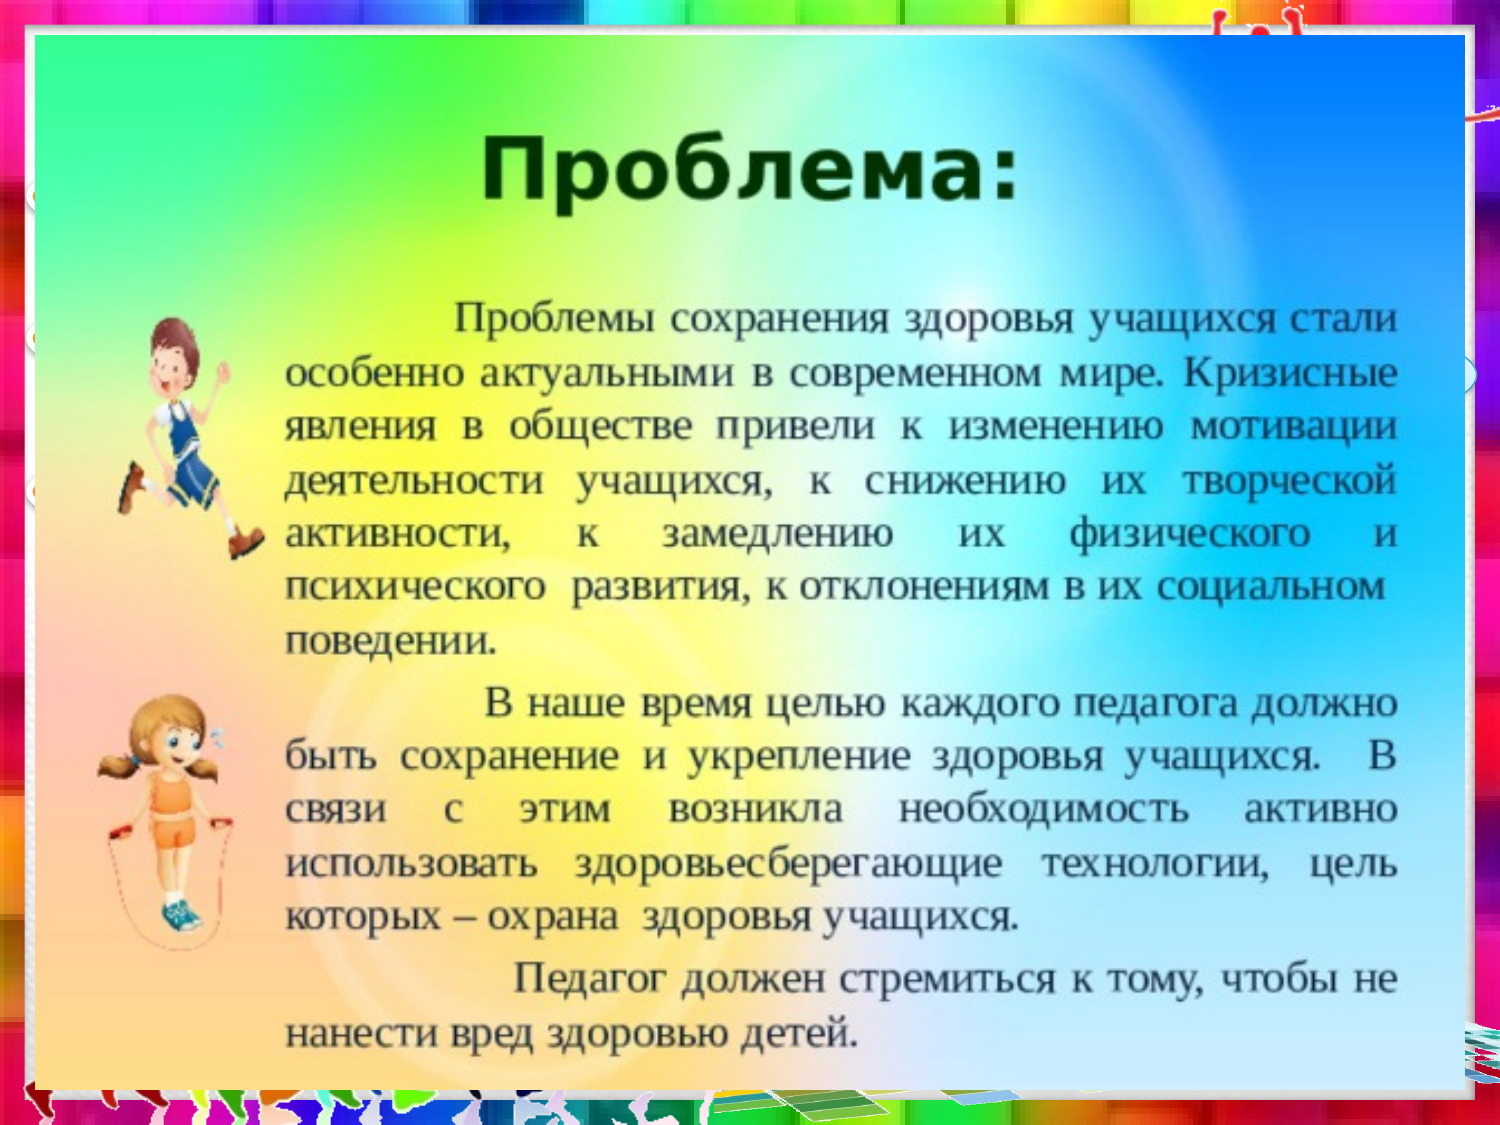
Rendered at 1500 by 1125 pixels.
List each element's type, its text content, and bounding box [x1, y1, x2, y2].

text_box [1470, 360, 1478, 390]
title ШСК «ОЛИМП» [150, 0, 1500, 130]
picture [0, 0, 1500, 1125]
